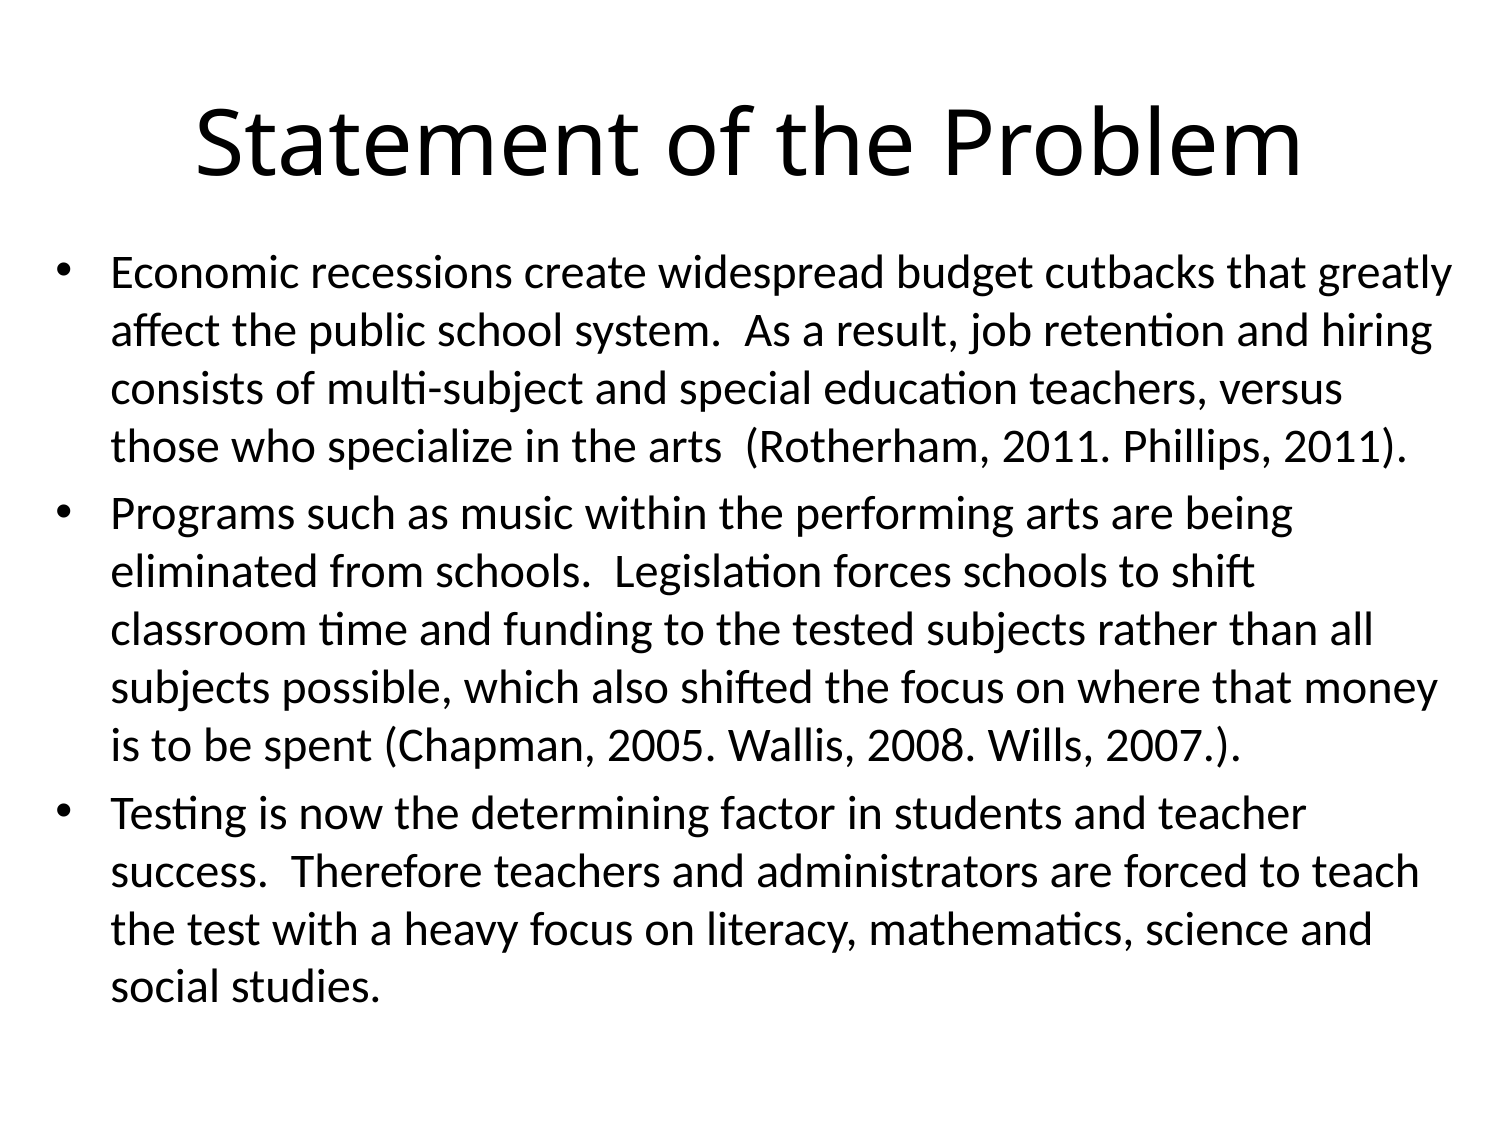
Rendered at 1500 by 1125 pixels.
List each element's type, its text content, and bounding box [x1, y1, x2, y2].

list Economic recessions create widespread budget cutbacks that greatly affect the public school system. As a result, job retention and hiring consists of multi-subject and special education teachers, versus those who specialize in the arts (Rotherham, 2011. Phillips, 2011). Programs such as music within the performing arts are being eliminated from schools. Legislation forces schools to shift classroom time and funding to the tested subjects rather than all subjects possible, which also shifted the focus on where that money is to be spent (Chapman, 2005. Wallis, 2008. Wills, 2007.). Testing is now the determining factor in students and teacher success. Therefore teachers and administrators are forced to teach the test with a heavy focus on literacy, mathematics, science and social studies. [40, 232, 1472, 1030]
title Statement of the Problem [75, 45, 1425, 232]
